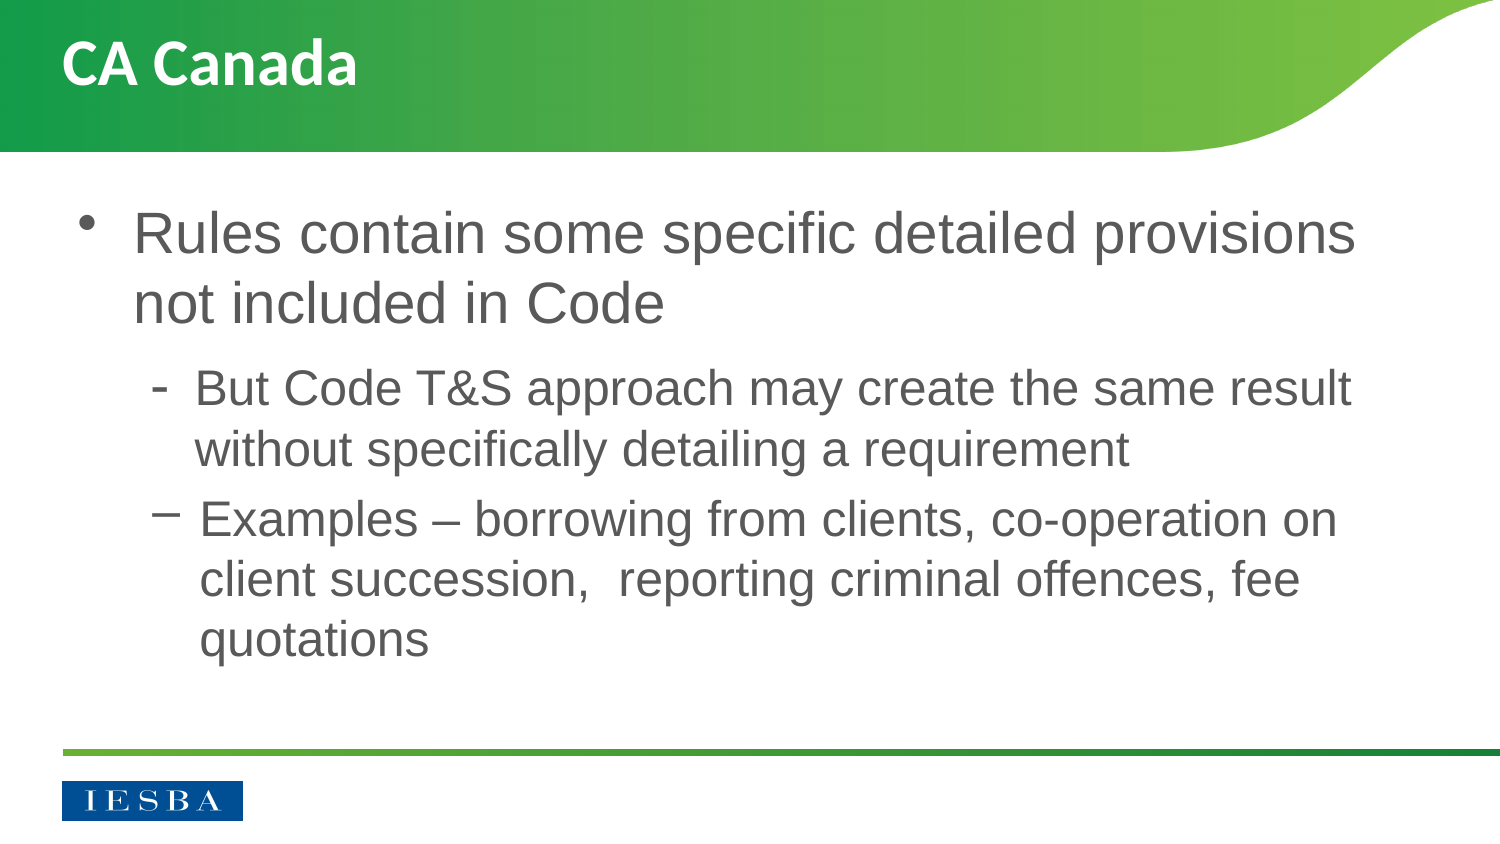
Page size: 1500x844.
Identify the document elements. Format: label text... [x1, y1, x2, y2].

picture [62, 781, 243, 821]
picture [0, 0, 1497, 152]
subtitle CA Canada [62, 18, 500, 147]
list Rules contain some specific detailed provisions not included in Code - But Code T&S approach may create the same result without specifically detailing a requirement Examples – borrowing from clients, co-operation on client succession, reporting criminal offences, fee quotations [62, 187, 1450, 694]
